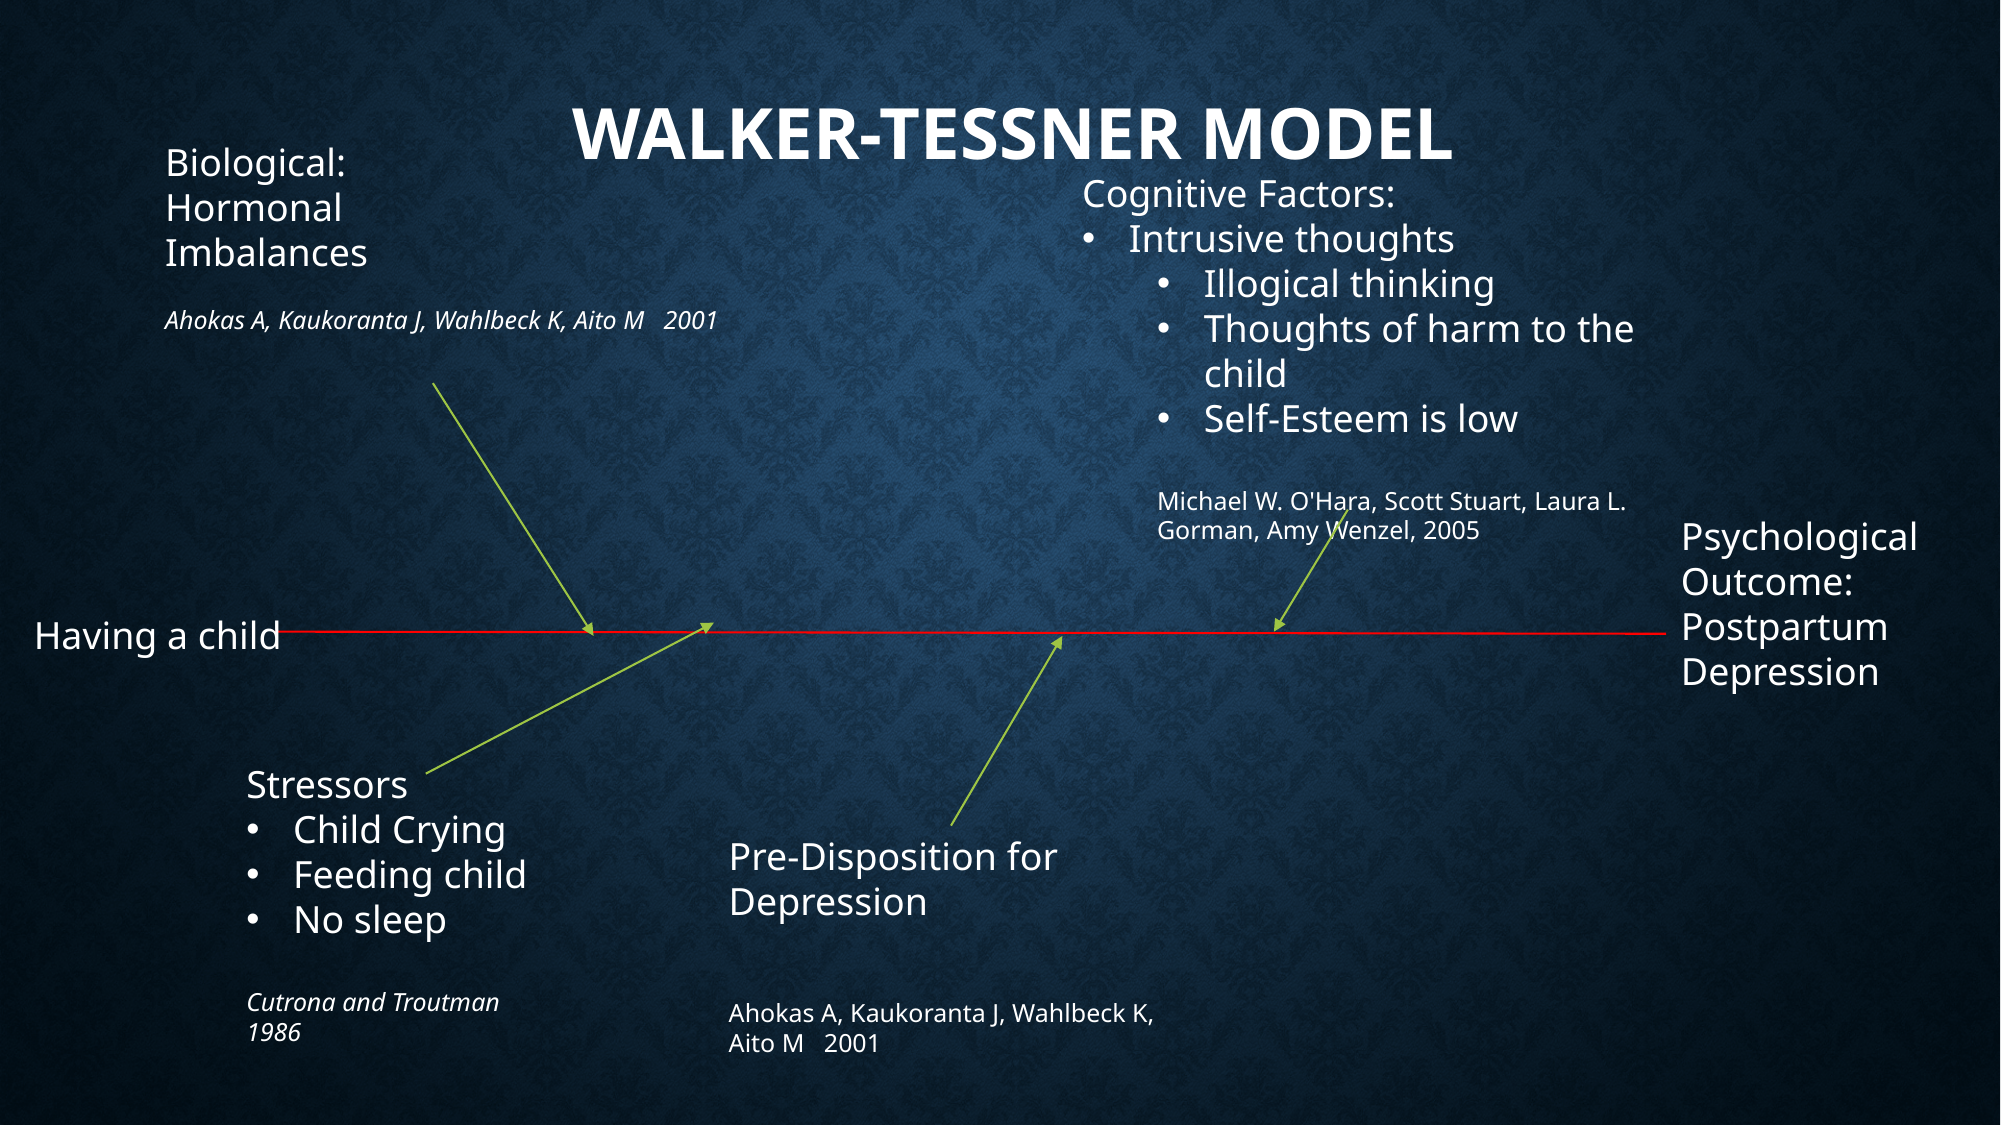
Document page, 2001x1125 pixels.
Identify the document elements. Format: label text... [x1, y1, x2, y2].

text_box Biological: Hormonal Imbalances Ahokas A, Kaukoranta J, Wahlbeck K, Aito M 2001 [150, 131, 1086, 372]
text_box Pre-Disposition for Depression Ahokas A, Kaukoranta J, Wahlbeck K, Aito M 2001 [713, 825, 1189, 1111]
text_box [425, 622, 715, 775]
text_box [1273, 508, 1349, 633]
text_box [720, 631, 1267, 635]
text_box Psychological Outcome: Postpartum Depression [1666, 505, 2000, 701]
text_box Stressors Child Crying Feeding child No sleep Cutrona and Troutman 1986 [231, 753, 566, 1054]
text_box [432, 382, 595, 621]
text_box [274, 631, 419, 635]
text_box Having a child [19, 604, 362, 665]
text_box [950, 635, 1063, 827]
title Walker-Tessner Model [164, 28, 1864, 246]
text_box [1354, 631, 1667, 635]
text_box Cognitive Factors: Intrusive thoughts Illogical thinking Thoughts of harm to the child Self-Esteem is low Michael W. O'Hara, Scott Stuart, Laura L. Gorman, Amy Wenzel, 2005 [1067, 162, 1741, 553]
